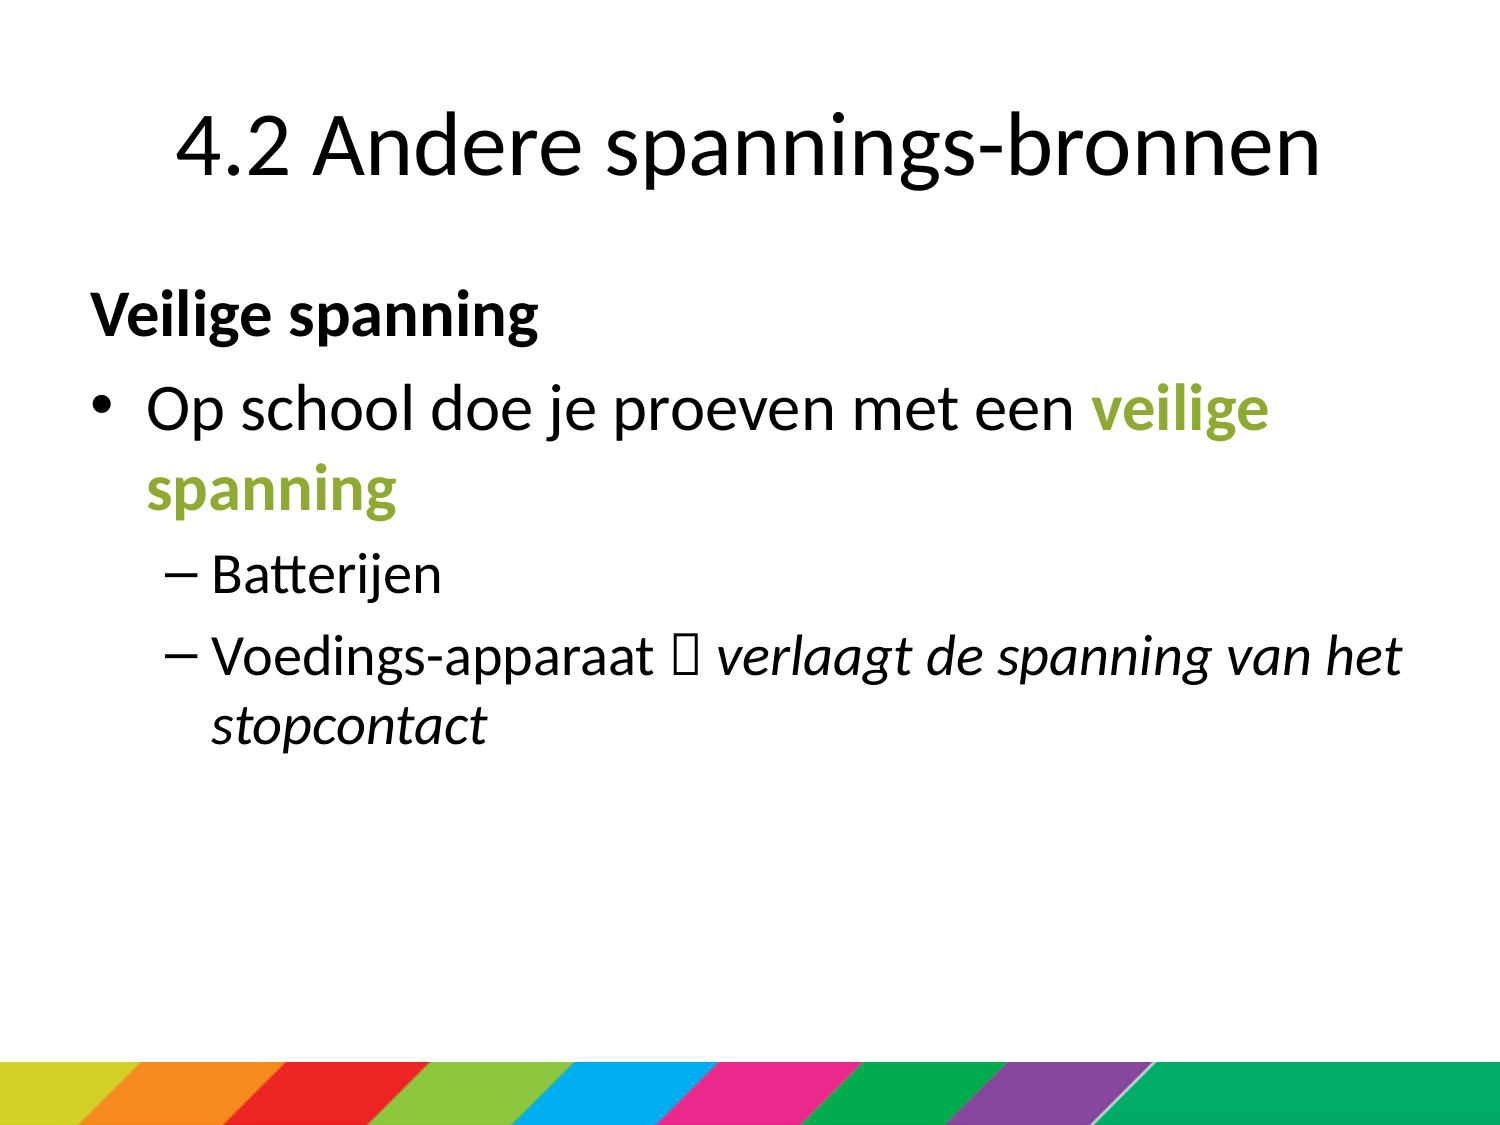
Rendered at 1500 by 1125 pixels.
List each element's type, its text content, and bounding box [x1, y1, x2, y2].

title 4.2 Andere spannings-bronnen [75, 45, 1425, 233]
picture [656, 1062, 1500, 1125]
picture [0, 1062, 574, 1125]
list Veilige spanning Op school doe je proeven met een veilige spanning Batterijen Voedings-apparaat  verlaagt de spanning van het stopcontact [75, 262, 1425, 1005]
